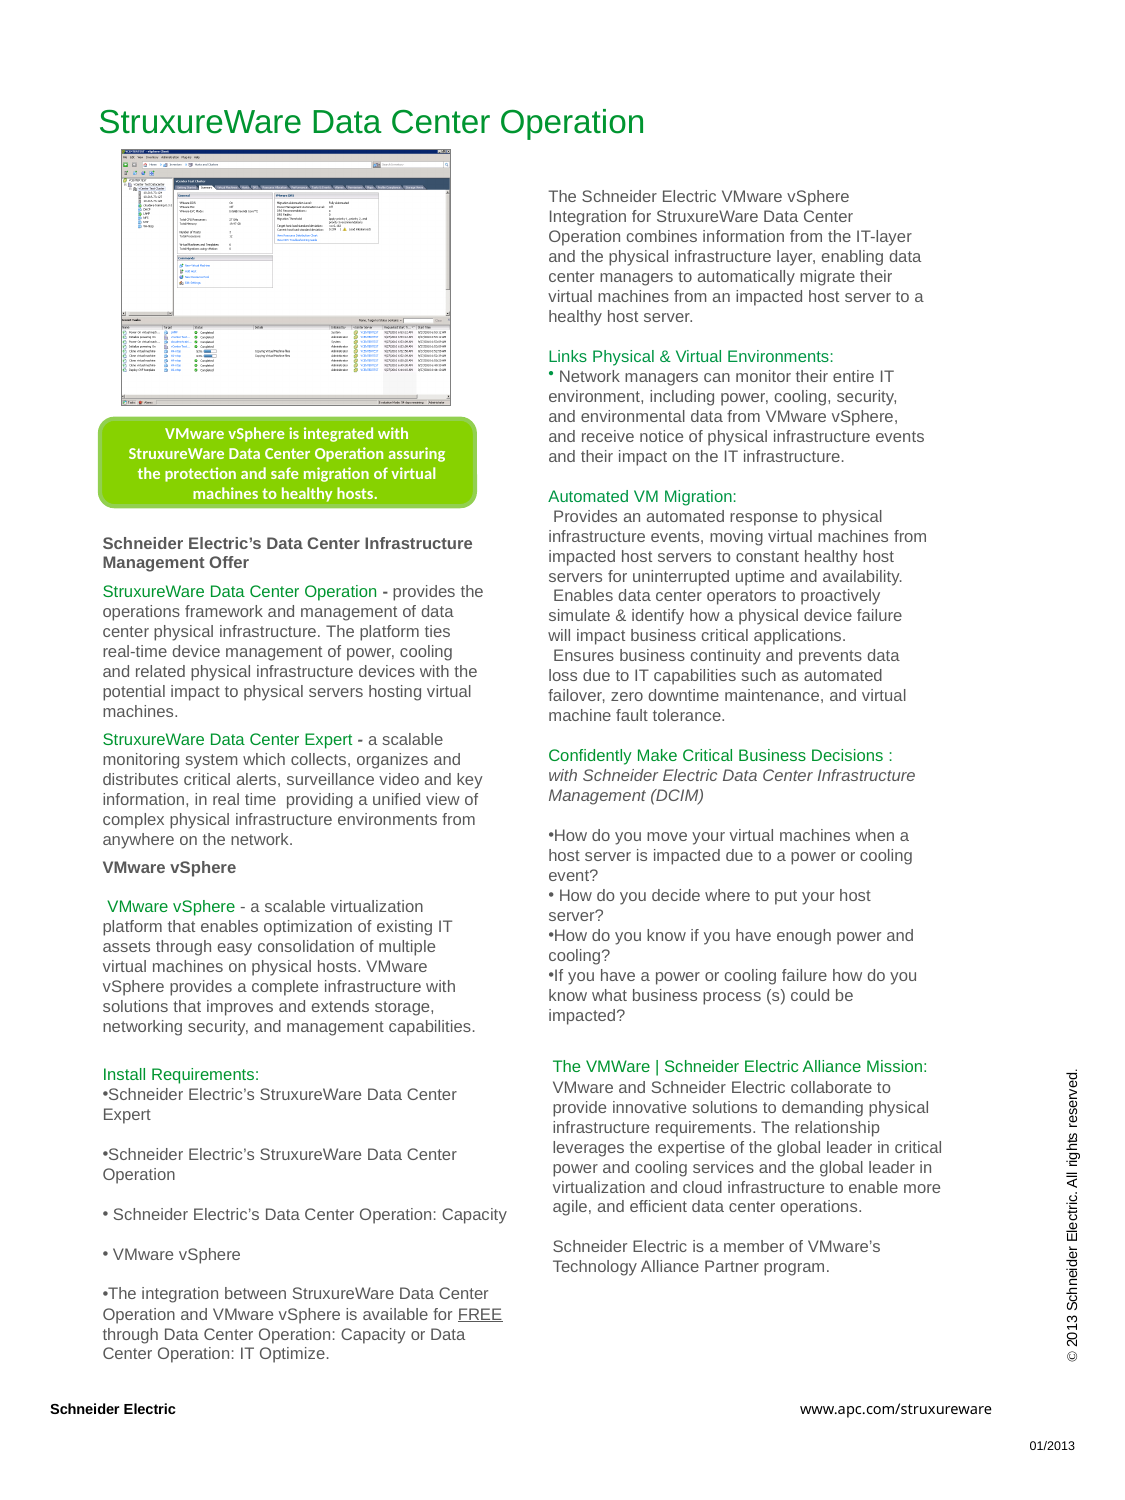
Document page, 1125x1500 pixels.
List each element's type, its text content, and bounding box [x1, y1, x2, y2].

text_box StruxureWare Data Center Operation [83, 68, 721, 238]
text_box Install Requirements: Schneider Electric’s StruxureWare Data Center Expert Schneider Electric’s StruxureWare Data Center Operation Schneider Electric’s Data Center Operation: Capacity VMware vSphere The integration between StruxureWare Data Center Operation and VMware vSphere is available for FREE through Data Center Operation: Capacity or Data Center Operation: IT Optimize. [87, 1056, 525, 1388]
text_box Schneider Electric’s Data Center Infrastructure Management Offer StruxureWare Data Center Operation - provides the operations framework and management of data center physical infrastructure. The platform ties real-time device management of power, cooling and related physical infrastructure devices with the potential impact to physical servers hosting virtual machines. StruxureWare Data Center Expert - a scalable monitoring system which collects, organizes and distributes critical alerts, surveillance video and key information, in real time providing a unified view of complex physical infrastructure environments from anywhere on the network. VMware vSphere VMware vSphere - a scalable virtualization platform that enables optimization of existing IT assets through easy consolidation of multiple virtual machines on physical hosts. VMware vSphere provides a complete infrastructure with solutions that improves and extends storage, networking security, and management capabilities. [87, 524, 500, 663]
text_box The VMWare | Schneider Electric Alliance Mission: VMware and Schneider Electric collaborate to provide innovative solutions to demanding physical infrastructure requirements. The relationship leverages the expertise of the global leader in critical power and cooling services and the global leader in virtualization and cloud infrastructure to enable more agile, and efficient data center operations. Schneider Electric is a member of VMware’s Technology Alliance Partner program. [537, 1049, 963, 1288]
text_box The Schneider Electric VMware vSphere Integration for StruxureWare Data Center Operation combines information from the IT-layer and the physical infrastructure layer, enabling data center managers to automatically migrate their virtual machines from an impacted host server to a healthy host server. Links Physical & Virtual Environments: Network managers can monitor their entire IT environment, including power, cooling, security, and environmental data from VMware vSphere, and receive notice of physical infrastructure events and their impact on the IT infrastructure. Automated VM Migration: Provides an automated response to physical infrastructure events, moving virtual machines from impacted host servers to constant healthy host servers for uninterrupted uptime and availability. Enables data center operators to proactively simulate & identify how a physical device failure will impact business critical applications. Ensures business continuity and prevents data loss due to IT capabilities such as automated failover, zero downtime maintenance, and virtual machine fault tolerance. Confidently Make Critical Business Decisions : with Schneider Electric Data Center Infrastructure Management (DCIM) How do you move your virtual machines when a host server is impacted due to a power or cooling event? How do you decide where to put your host server? How do you know if you have enough power and cooling? If you have a power or cooling failure how do you know what business process (s) could be impacted? [533, 178, 946, 1100]
text_box VMware vSphere is integrated with StruxureWare Data Center Operation assuring the protection and safe migration of virtual machines to healthy hosts. [97, 416, 478, 509]
picture [121, 149, 451, 405]
